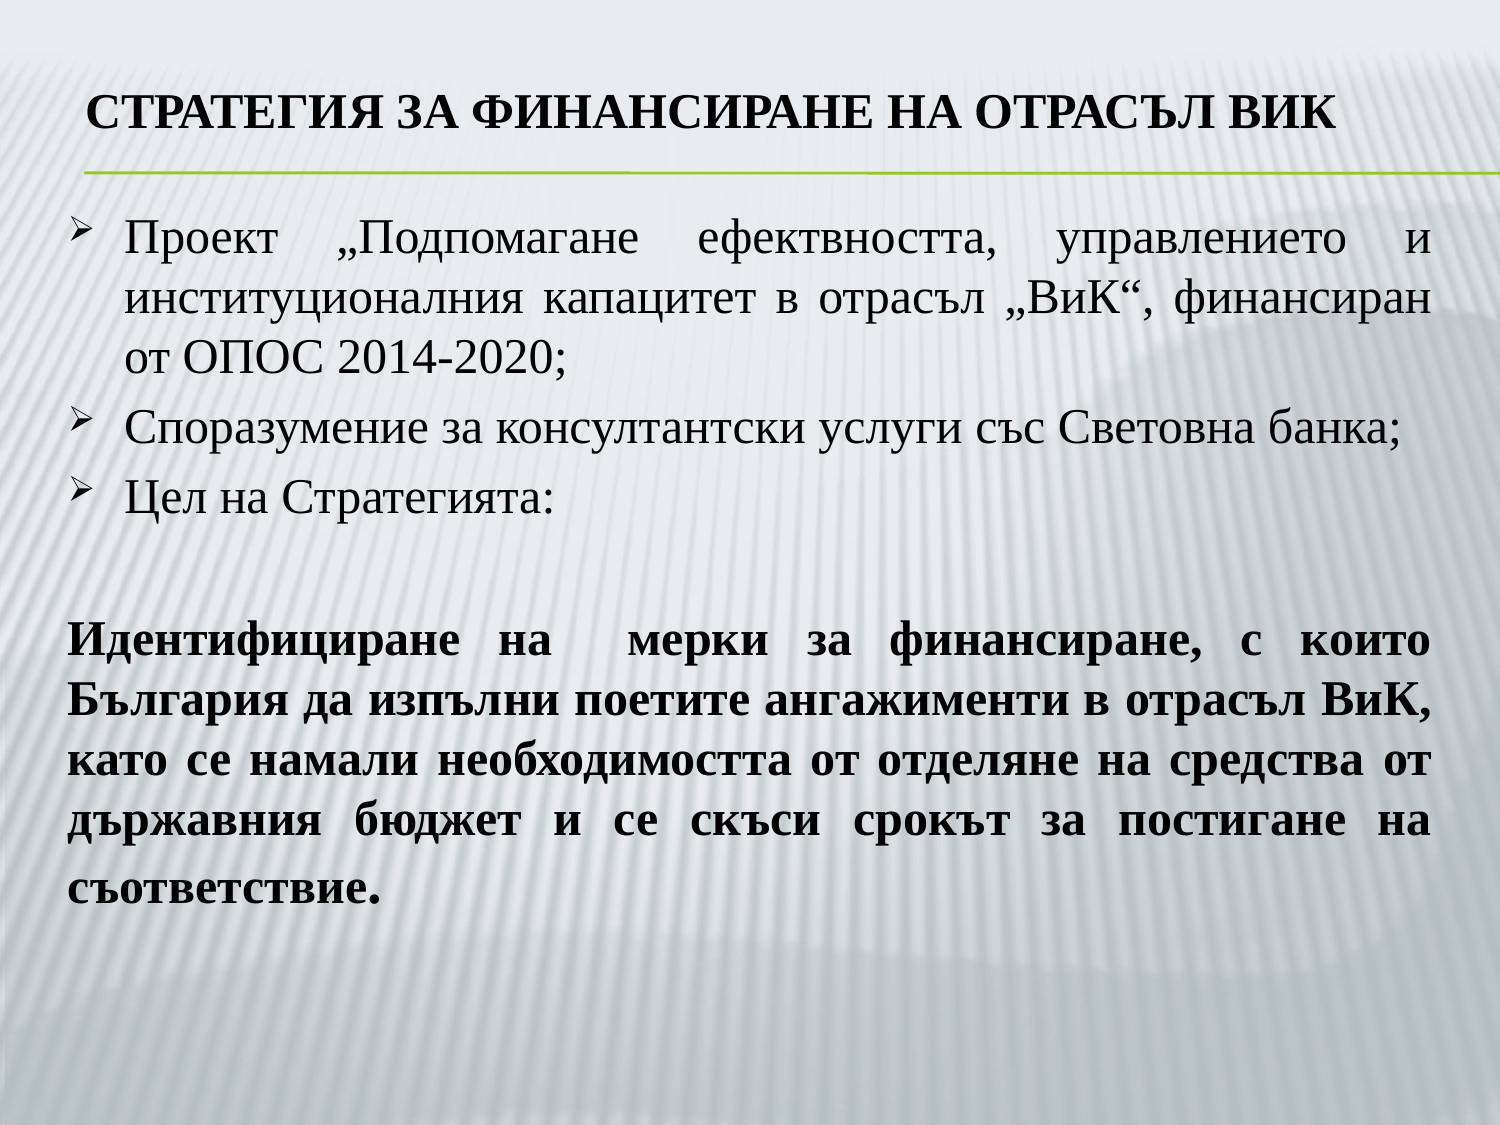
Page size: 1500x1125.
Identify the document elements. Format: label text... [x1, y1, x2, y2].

list Проект „Подпомагане ефектвността, управлението и институционалния капацитет в отрасъл „ВиК“, финансиран от ОПОС 2014-2020; Споразумение за консултантски услуги със Световна банка; Цел на Стратегията: Идентифициране на мерки за финансиране, с които България да изпълни поетите ангажименти в отрасъл ВиК, като се намали необходимостта от отделяне на средства от държавния бюджет и се скъси срокът за постигане на съответствие. [53, 196, 1447, 1083]
title Стратегия за финансиране на отрасъл ВиК [64, 45, 1440, 173]
